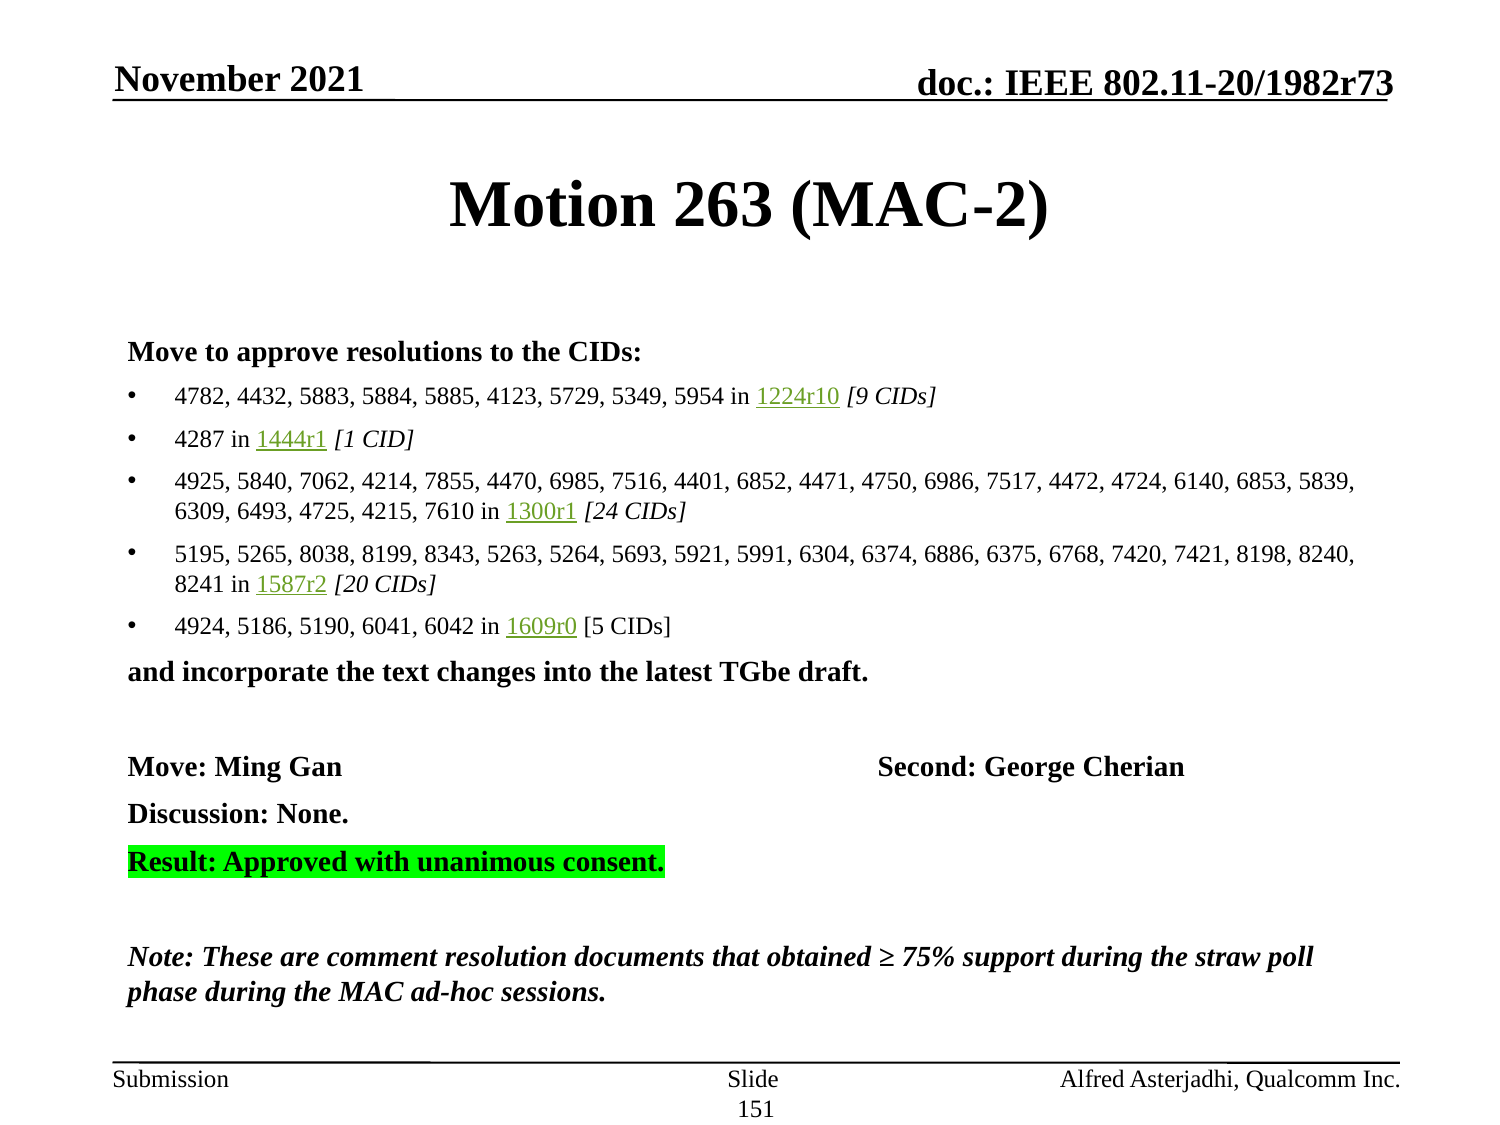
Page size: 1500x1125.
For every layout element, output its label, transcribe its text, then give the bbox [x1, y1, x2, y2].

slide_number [114, 54, 423, 100]
slide_number Slide 151 [712, 1061, 800, 1123]
title Motion 263 (MAC-2) [112, 112, 1388, 288]
list Move to approve resolutions to the CIDs: 4782, 4432, 5883, 5884, 5885, 4123, 5729, 5349, 5954 in 1224r10 [9 CIDs] 4287 in 1444r1 [1 CID] 4925, 5840, 7062, 4214, 7855, 4470, 6985, 7516, 4401, 6852, 4471, 4750, 6986, 7517, 4472, 4724, 6140, 6853, 5839, 6309, 6493, 4725, 4215, 7610 in 1300r1 [24 CIDs] 5195, 5265, 8038, 8199, 8343, 5263, 5264, 5693, 5921, 5991, 6304, 6374, 6886, 6375, 6768, 7420, 7421, 8198, 8240, 8241 in 1587r2 [20 CIDs] 4924, 5186, 5190, 6041, 6042 in 1609r0 [5 CIDs] and incorporate the text changes into the latest TGbe draft. Move: Ming Gan Second: George Cherian Discussion: None. Result: Approved with unanimous consent. Note: These are comment resolution documents that obtained ≥ 75% support during the straw poll phase during the MAC ad-hoc sessions. [112, 324, 1388, 1063]
footer Alfred Asterjadhi, Qualcomm Inc. [878, 1061, 1402, 1093]
